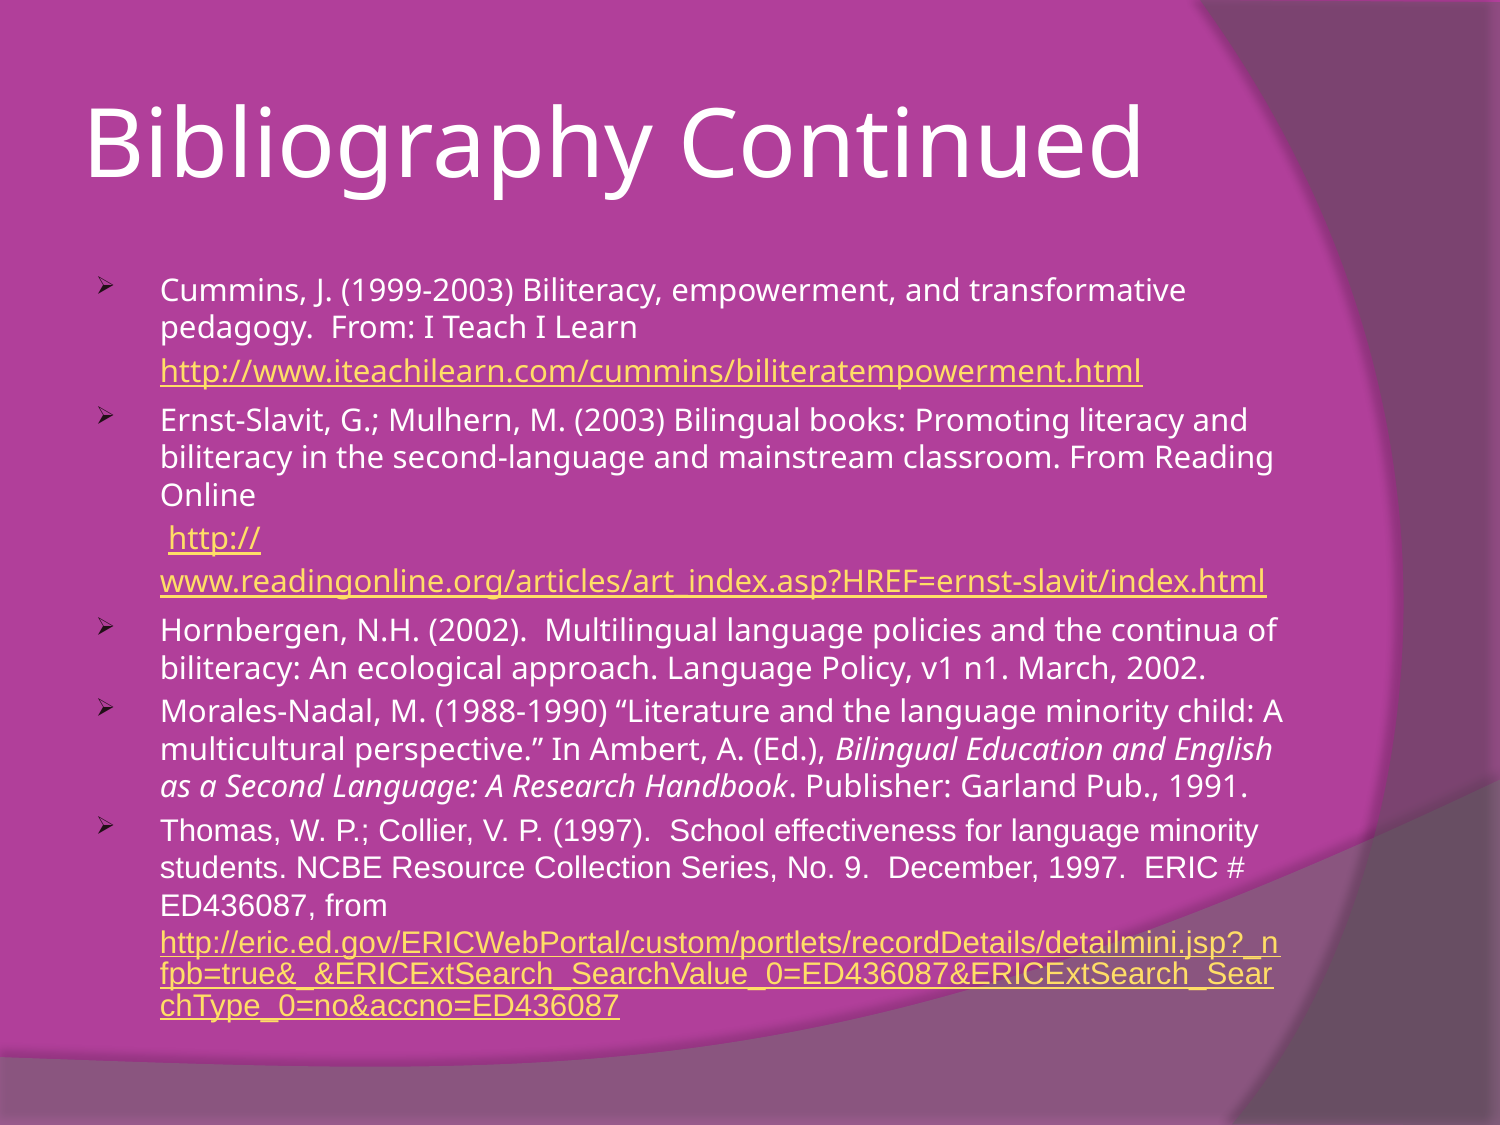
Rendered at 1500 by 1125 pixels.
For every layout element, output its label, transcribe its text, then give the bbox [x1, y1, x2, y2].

title Bibliography Continued [75, 45, 1300, 233]
list Cummins, J. (1999-2003) Biliteracy, empowerment, and transformative pedagogy. From: I Teach I Learn http://www.iteachilearn.com/cummins/biliteratempowerment.html Ernst-Slavit, G.; Mulhern, M. (2003) Bilingual books: Promoting literacy and biliteracy in the second-language and mainstream classroom. From Reading Online http://www.readingonline.org/articles/art_index.asp?HREF=ernst-slavit/index.html Hornbergen, N.H. (2002). Multilingual language policies and the continua of biliteracy: An ecological approach. Language Policy, v1 n1. March, 2002. Morales-Nadal, M. (1988-1990) “Literature and the language minority child: A multicultural perspective.” In Ambert, A. (Ed.), Bilingual Education and English as a Second Language: A Research Handbook. Publisher: Garland Pub., 1991. Thomas, W. P.; Collier, V. P. (1997). School effectiveness for language minority students. NCBE Resource Collection Series, No. 9. December, 1997. ERIC # ED436087, from http://eric.ed.gov/ERICWebPortal/custom/portlets/recordDetails/detailmini.jsp?_nfpb=true&_&ERICExtSearch_SearchValue_0=ED436087&ERICExtSearch_SearchType_0=no&accno=ED436087 [75, 262, 1300, 1005]
